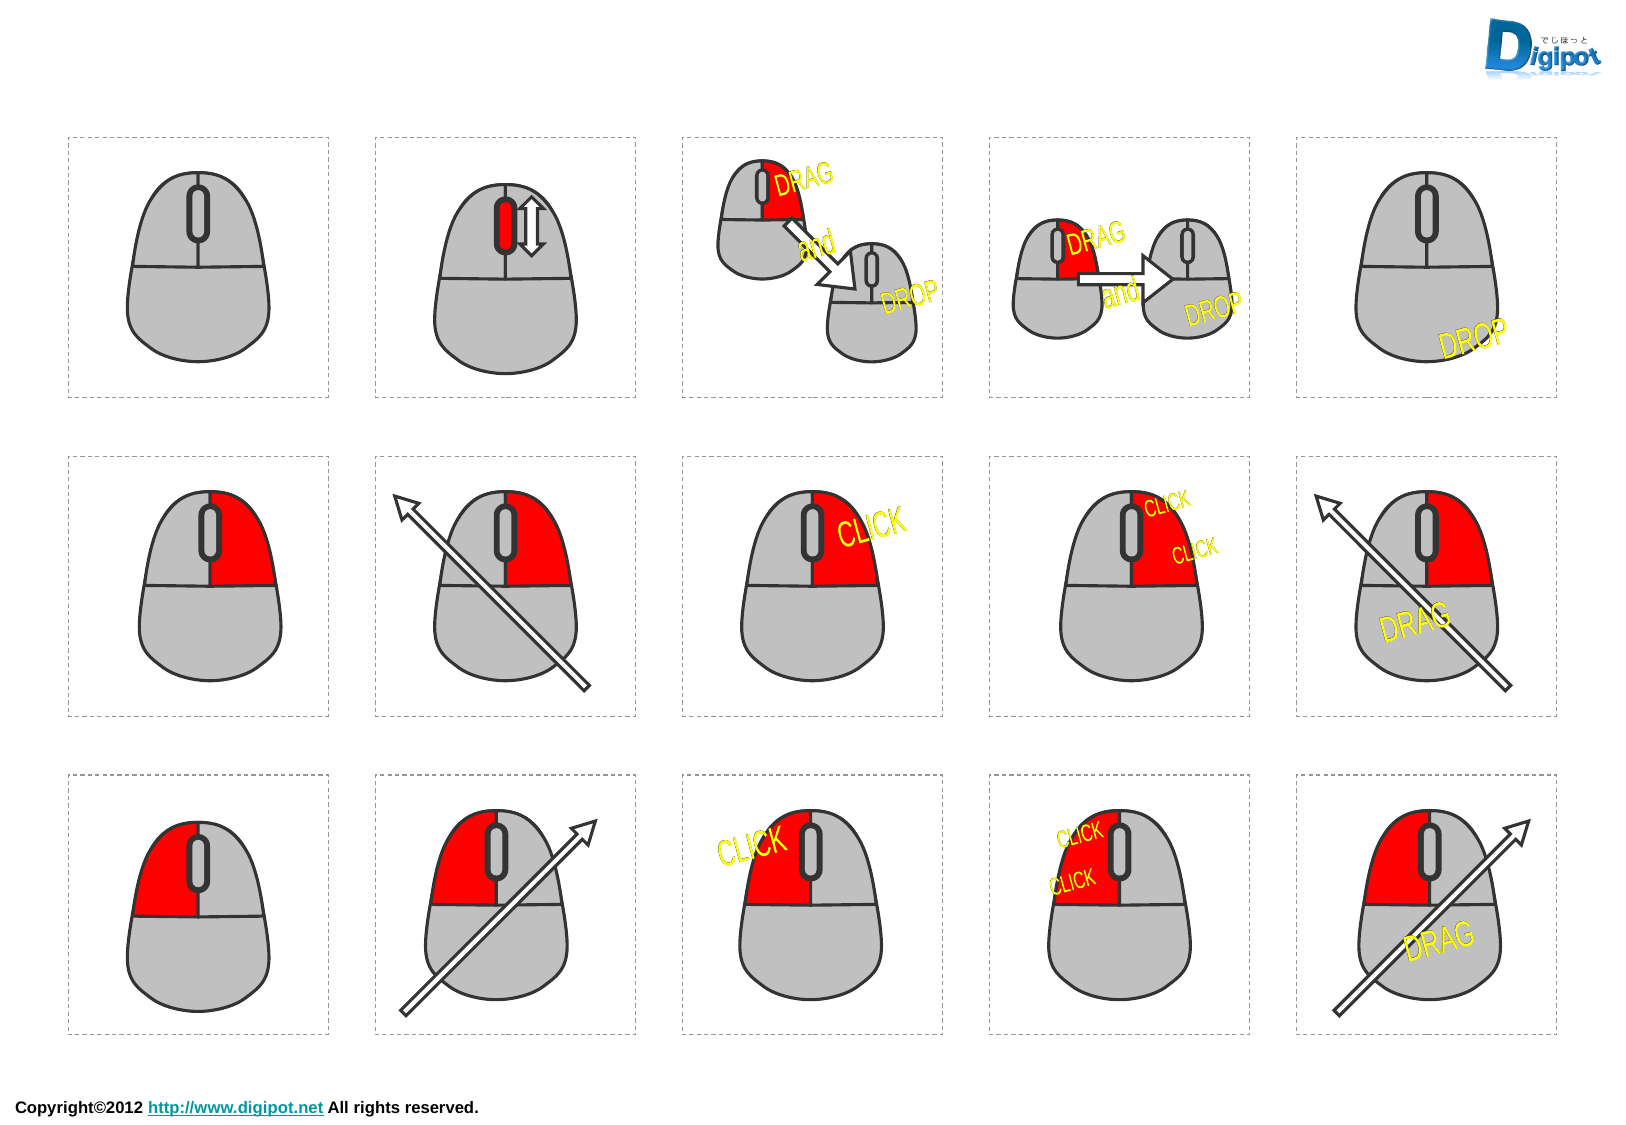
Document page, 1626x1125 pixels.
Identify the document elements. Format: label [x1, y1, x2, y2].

text_box [741, 491, 906, 681]
text_box [717, 160, 939, 362]
text_box [127, 822, 269, 1012]
text_box [363, 810, 636, 1000]
text_box [1048, 810, 1191, 1000]
text_box [139, 491, 281, 681]
text_box [717, 810, 882, 1000]
text_box [434, 456, 577, 728]
picture [1485, 18, 1602, 82]
text_box [1013, 219, 1243, 339]
text_box [1355, 172, 1509, 362]
text_box [1060, 491, 1218, 681]
text_box [1355, 456, 1498, 728]
text_box [127, 172, 269, 362]
text_box [1296, 810, 1569, 1000]
text_box [434, 184, 577, 374]
